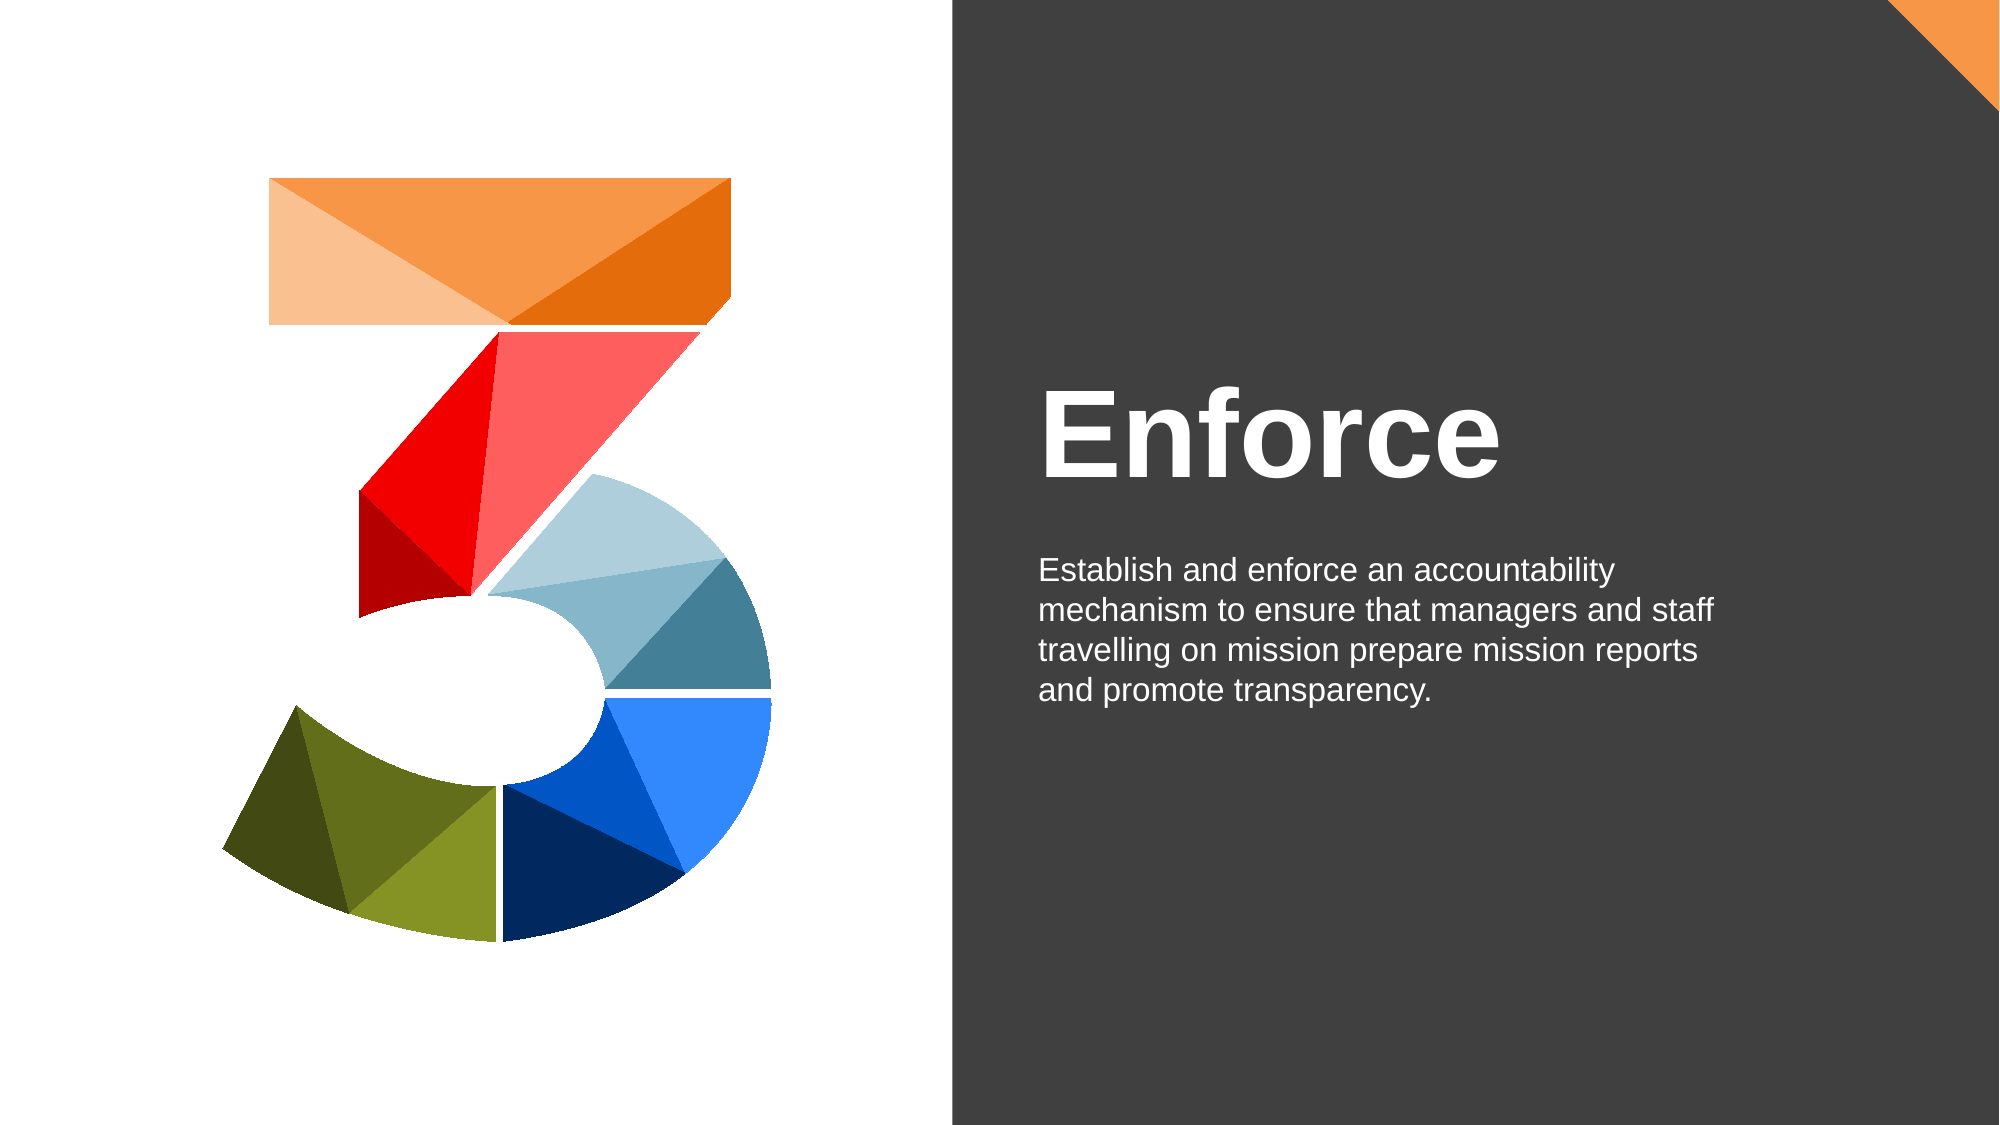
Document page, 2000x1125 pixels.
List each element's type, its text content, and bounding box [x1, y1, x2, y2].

text_box Establish and enforce an accountability mechanism to ensure that managers and staff travelling on mission prepare mission reports and promote transparency. [1023, 541, 1744, 716]
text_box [222, 178, 778, 942]
text_box Enforce [1023, 181, 1925, 510]
